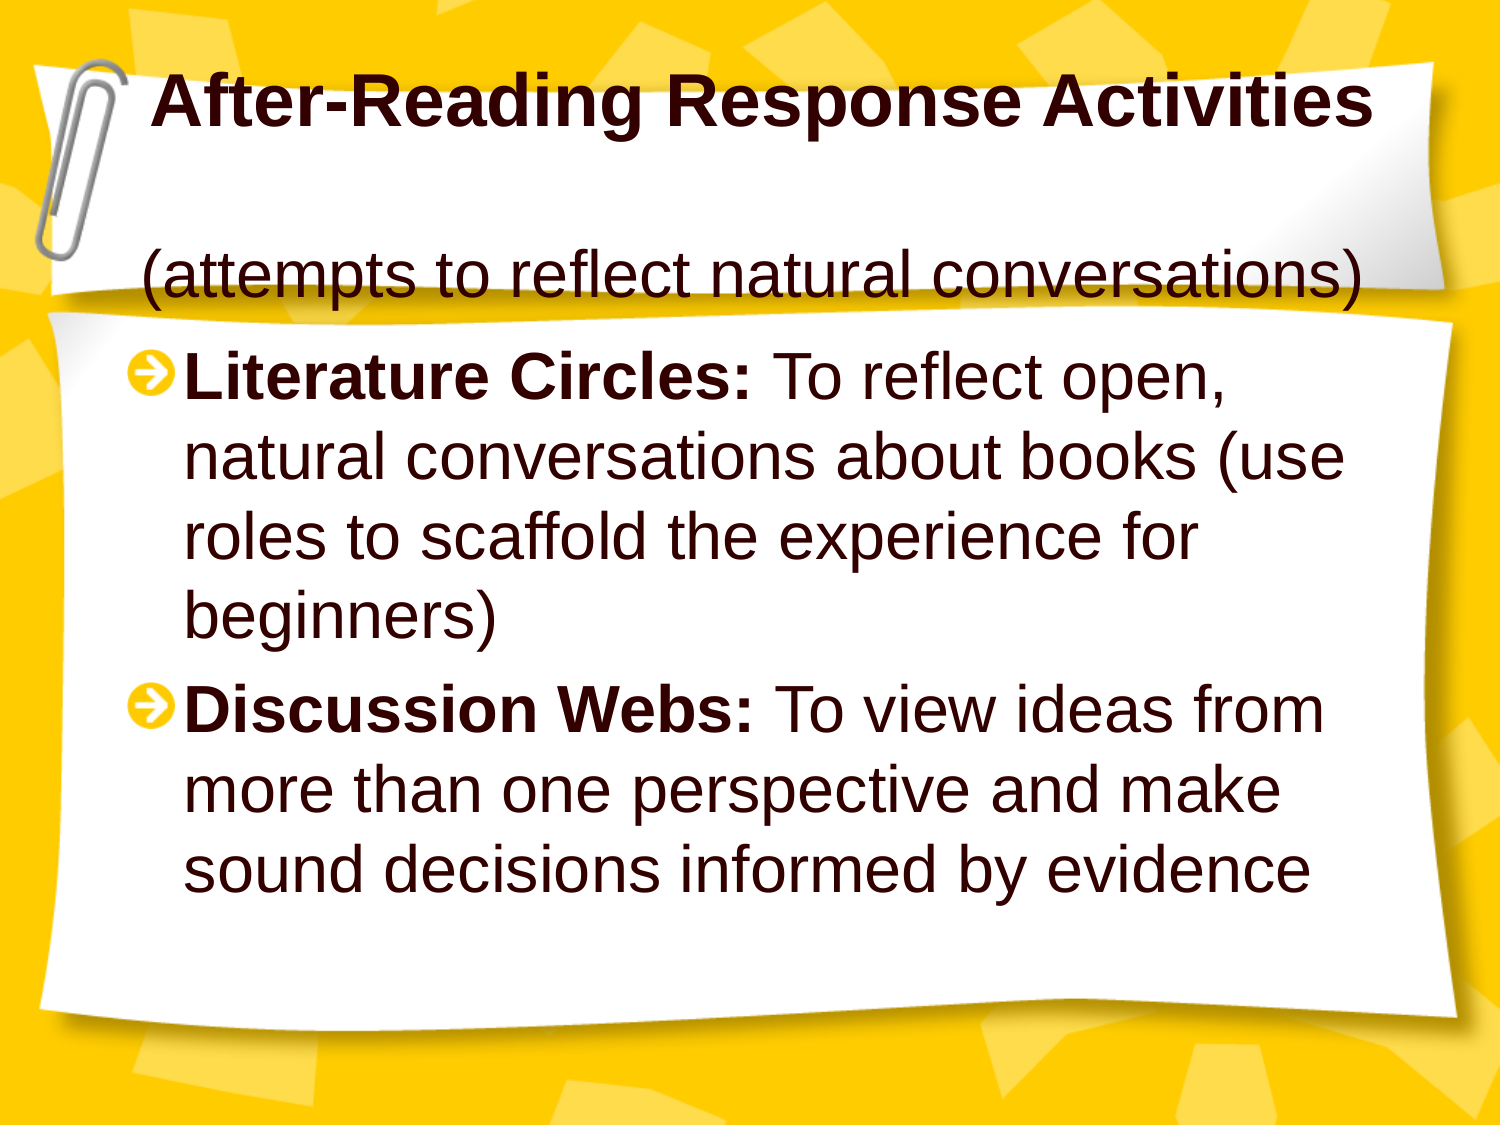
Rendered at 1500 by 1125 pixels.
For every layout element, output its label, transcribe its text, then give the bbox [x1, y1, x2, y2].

title After-Reading Response Activities (attempts to reflect natural conversations) [124, 87, 1401, 276]
picture [0, 0, 1500, 1125]
list Literature Circles: To reflect open, natural conversations about books (use roles to scaffold the experience for beginners) Discussion Webs: To view ideas from more than one perspective and make sound decisions informed by evidence [112, 324, 1388, 1001]
